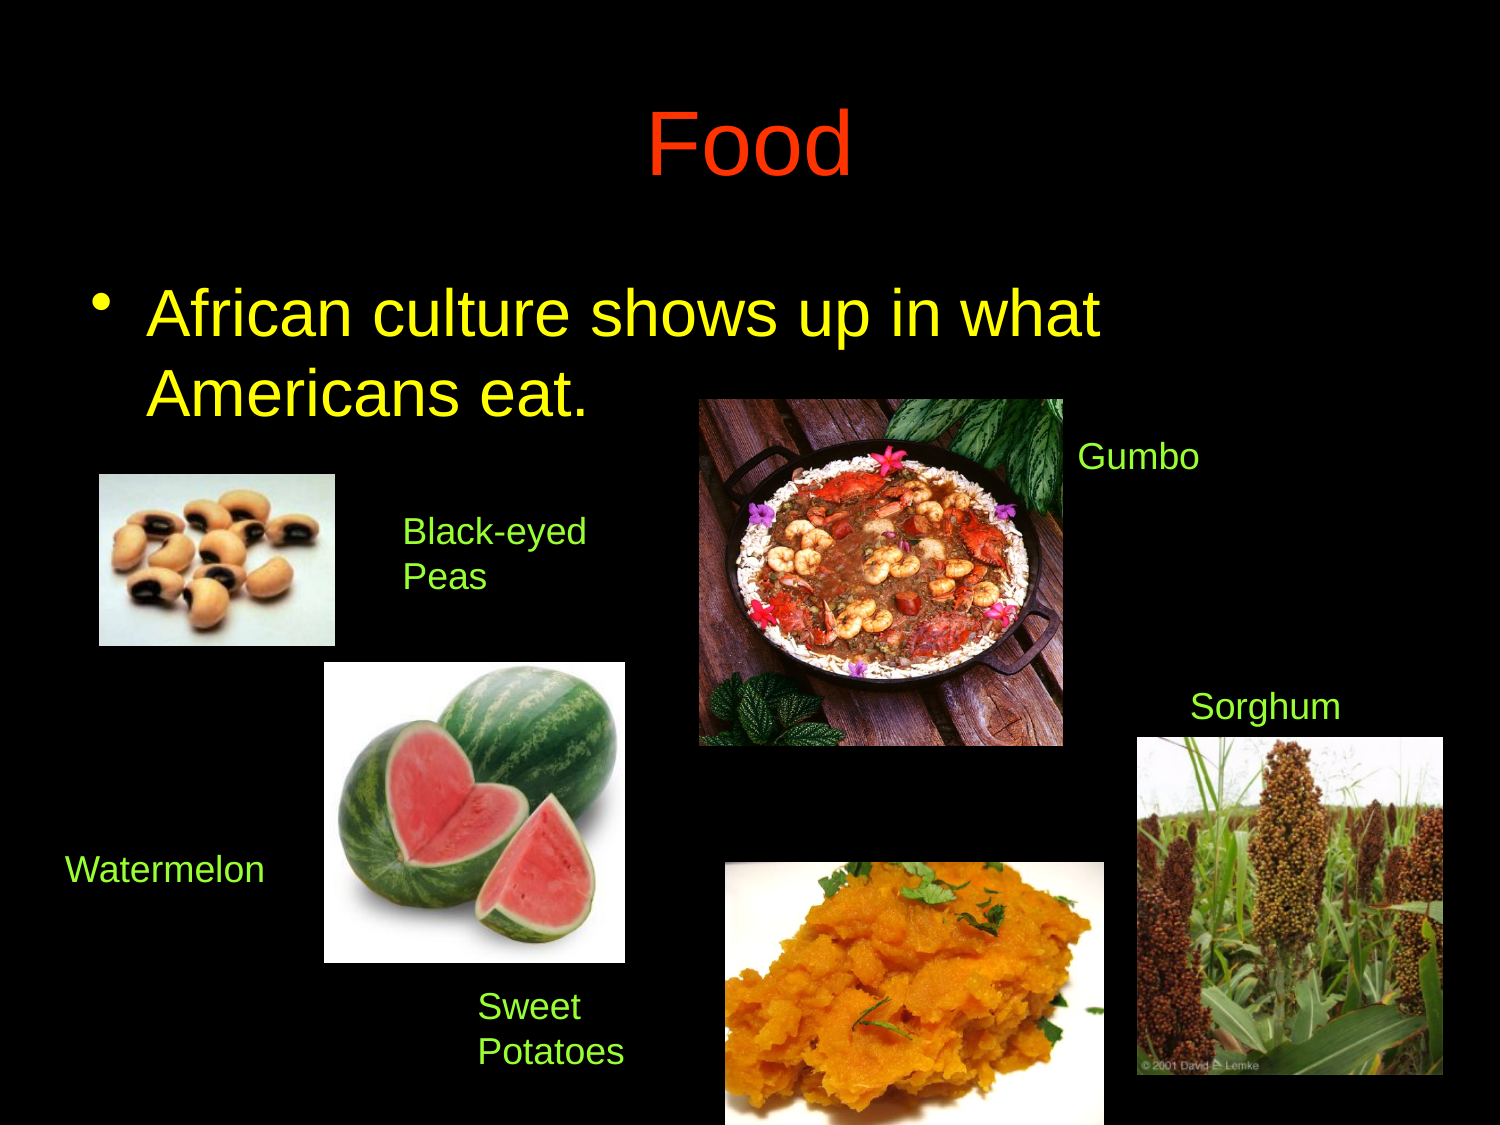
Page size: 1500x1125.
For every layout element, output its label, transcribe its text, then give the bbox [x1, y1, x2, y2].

picture [99, 474, 335, 646]
list African culture shows up in what Americans eat. [74, 262, 1426, 1006]
picture [699, 399, 1063, 746]
text_box Black-eyed Peas [387, 499, 613, 605]
picture [724, 862, 1104, 1125]
text_box Sorghum [1175, 674, 1438, 735]
text_box Gumbo [1066, 424, 1275, 485]
text_box Watermelon [49, 837, 319, 898]
title Food [74, 44, 1426, 233]
picture [1137, 737, 1443, 1076]
picture [324, 662, 626, 963]
text_box Sweet Potatoes [462, 974, 656, 1080]
